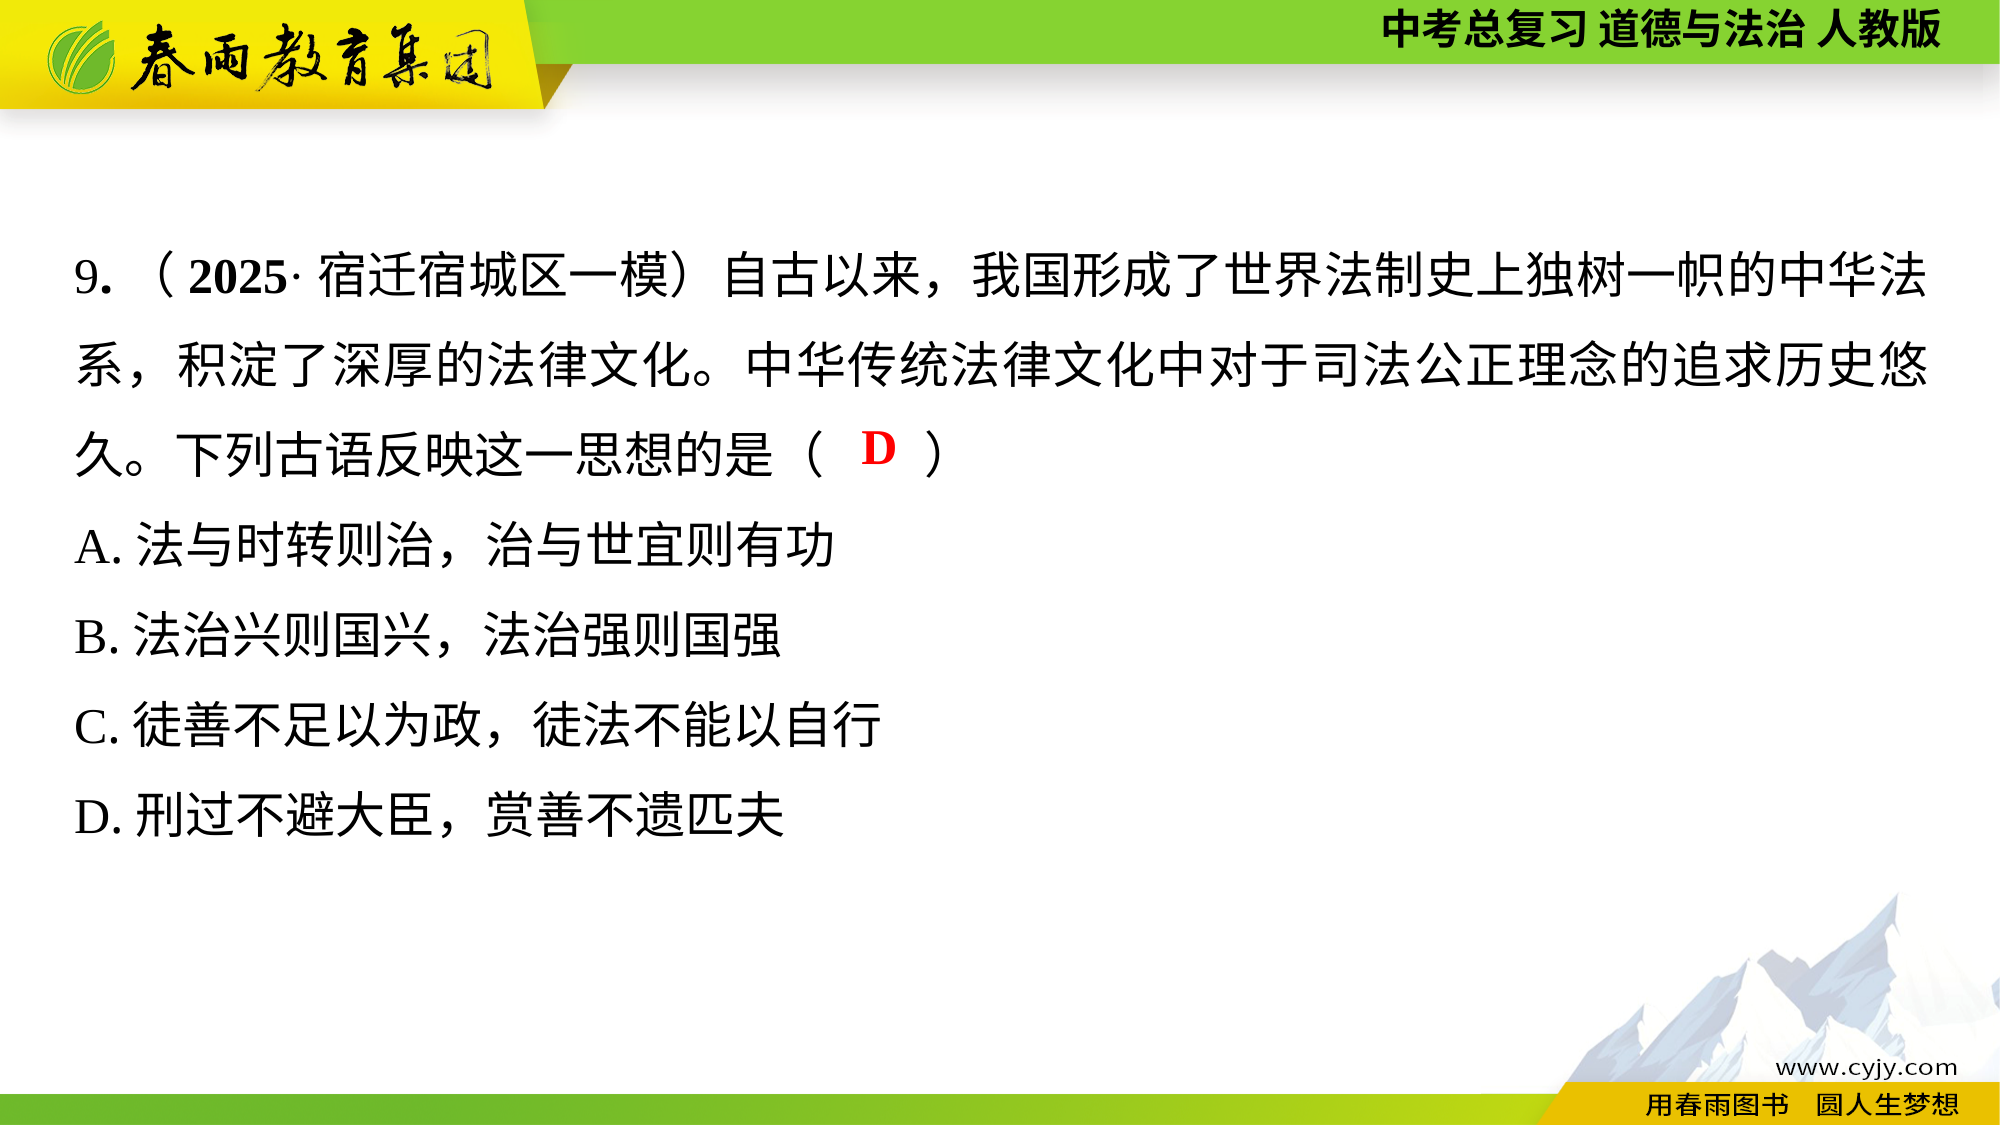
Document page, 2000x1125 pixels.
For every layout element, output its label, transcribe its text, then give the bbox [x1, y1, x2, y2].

picture [0, 0, 2000, 1125]
text_box D [846, 407, 913, 482]
list 9.（2025·宿迁宿城区一模）自古以来，我国形成了世界法制史上独树一帜的中华法系，积淀了深厚的法律文化。中华传统法律文化中对于司法公正理念的追求历史悠久。下列古语反映这一思想的是（ ） A.法与时转则治，治与世宜则有功 B.法治兴则国兴，法治强则国强 C.徒善不足以为政，徒法不能以自行 D.刑过不避大臣，赏善不遗匹夫 [59, 206, 1944, 846]
